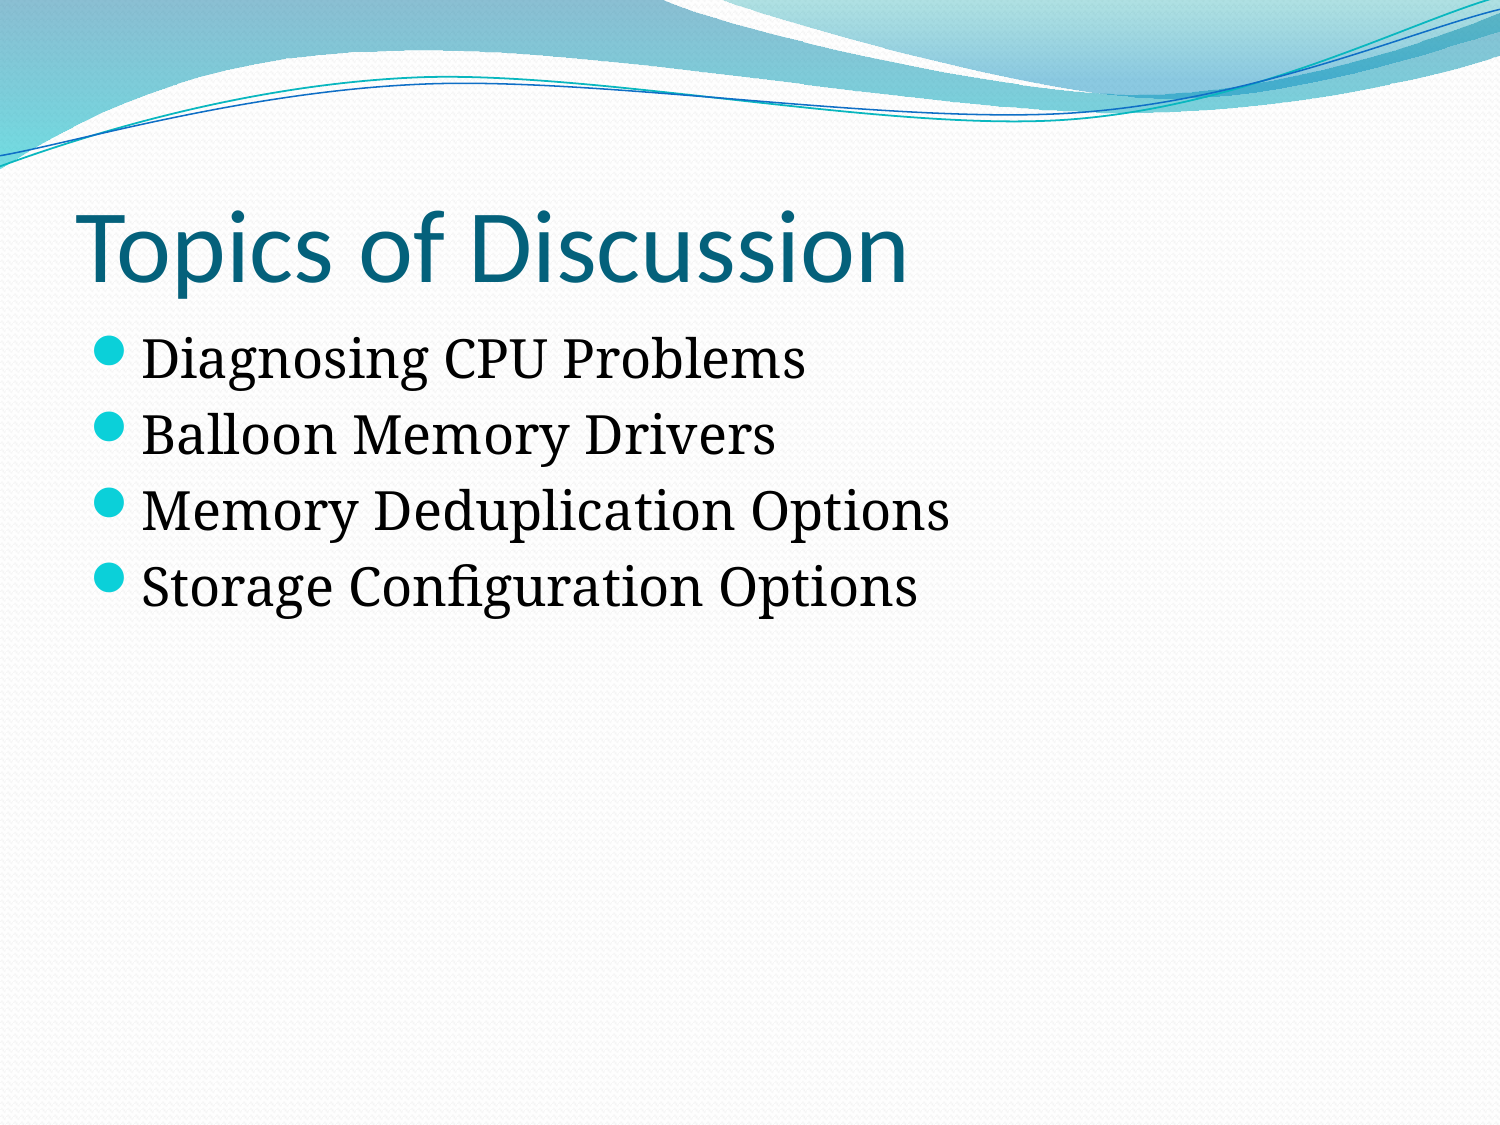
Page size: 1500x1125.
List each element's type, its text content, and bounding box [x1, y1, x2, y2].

title Topics of Discussion [75, 115, 1425, 303]
list Diagnosing CPU Problems Balloon Memory Drivers Memory Deduplication Options Storage Configuration Options [75, 317, 1425, 1038]
